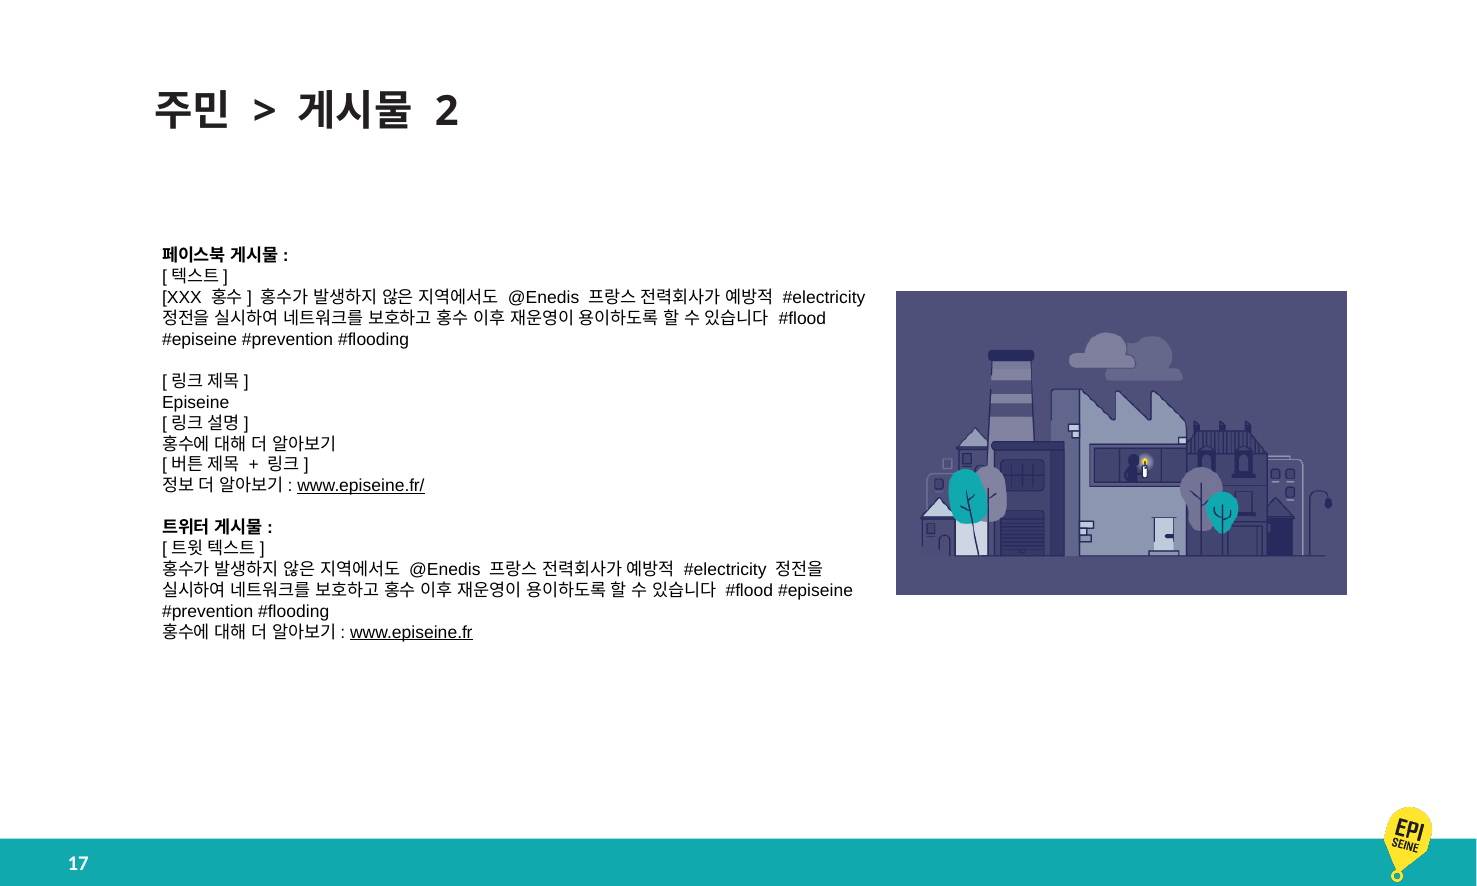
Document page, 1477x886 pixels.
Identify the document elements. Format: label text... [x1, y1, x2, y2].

picture [1381, 805, 1433, 883]
text_box 페이스북 게시물: [텍스트] [XXX 홍수] 홍수가 발생하지 않은 지역에서도 @Enedis 프랑스 전력회사가 예방적 #electricity 정전을 실시하여 네트워크를 보호하고 홍수 이후 재운영이 용이하도록 할 수 있습니다 #flood #episeine #prevention #flooding [링크 제목] Episeine [링크 설명] 홍수에 대해 더 알아보기 [버튼 제목 + 링크] 정보 더 알아보기: www.episeine.fr/ 트위터 게시물: [트윗 텍스트] 홍수가 발생하지 않은 지역에서도 @Enedis 프랑스 전력회사가 예방적 #electricity 정전을 실시하여 네트워크를 보호하고 홍수 이후 재운영이 용이하도록 할 수 있습니다 #flood #episeine #prevention #flooding 홍수에 대해 더 알아보기: www.episeine.fr [157, 239, 881, 647]
picture [896, 291, 1347, 595]
title 주민 > 게시물 2 [152, 56, 1072, 135]
